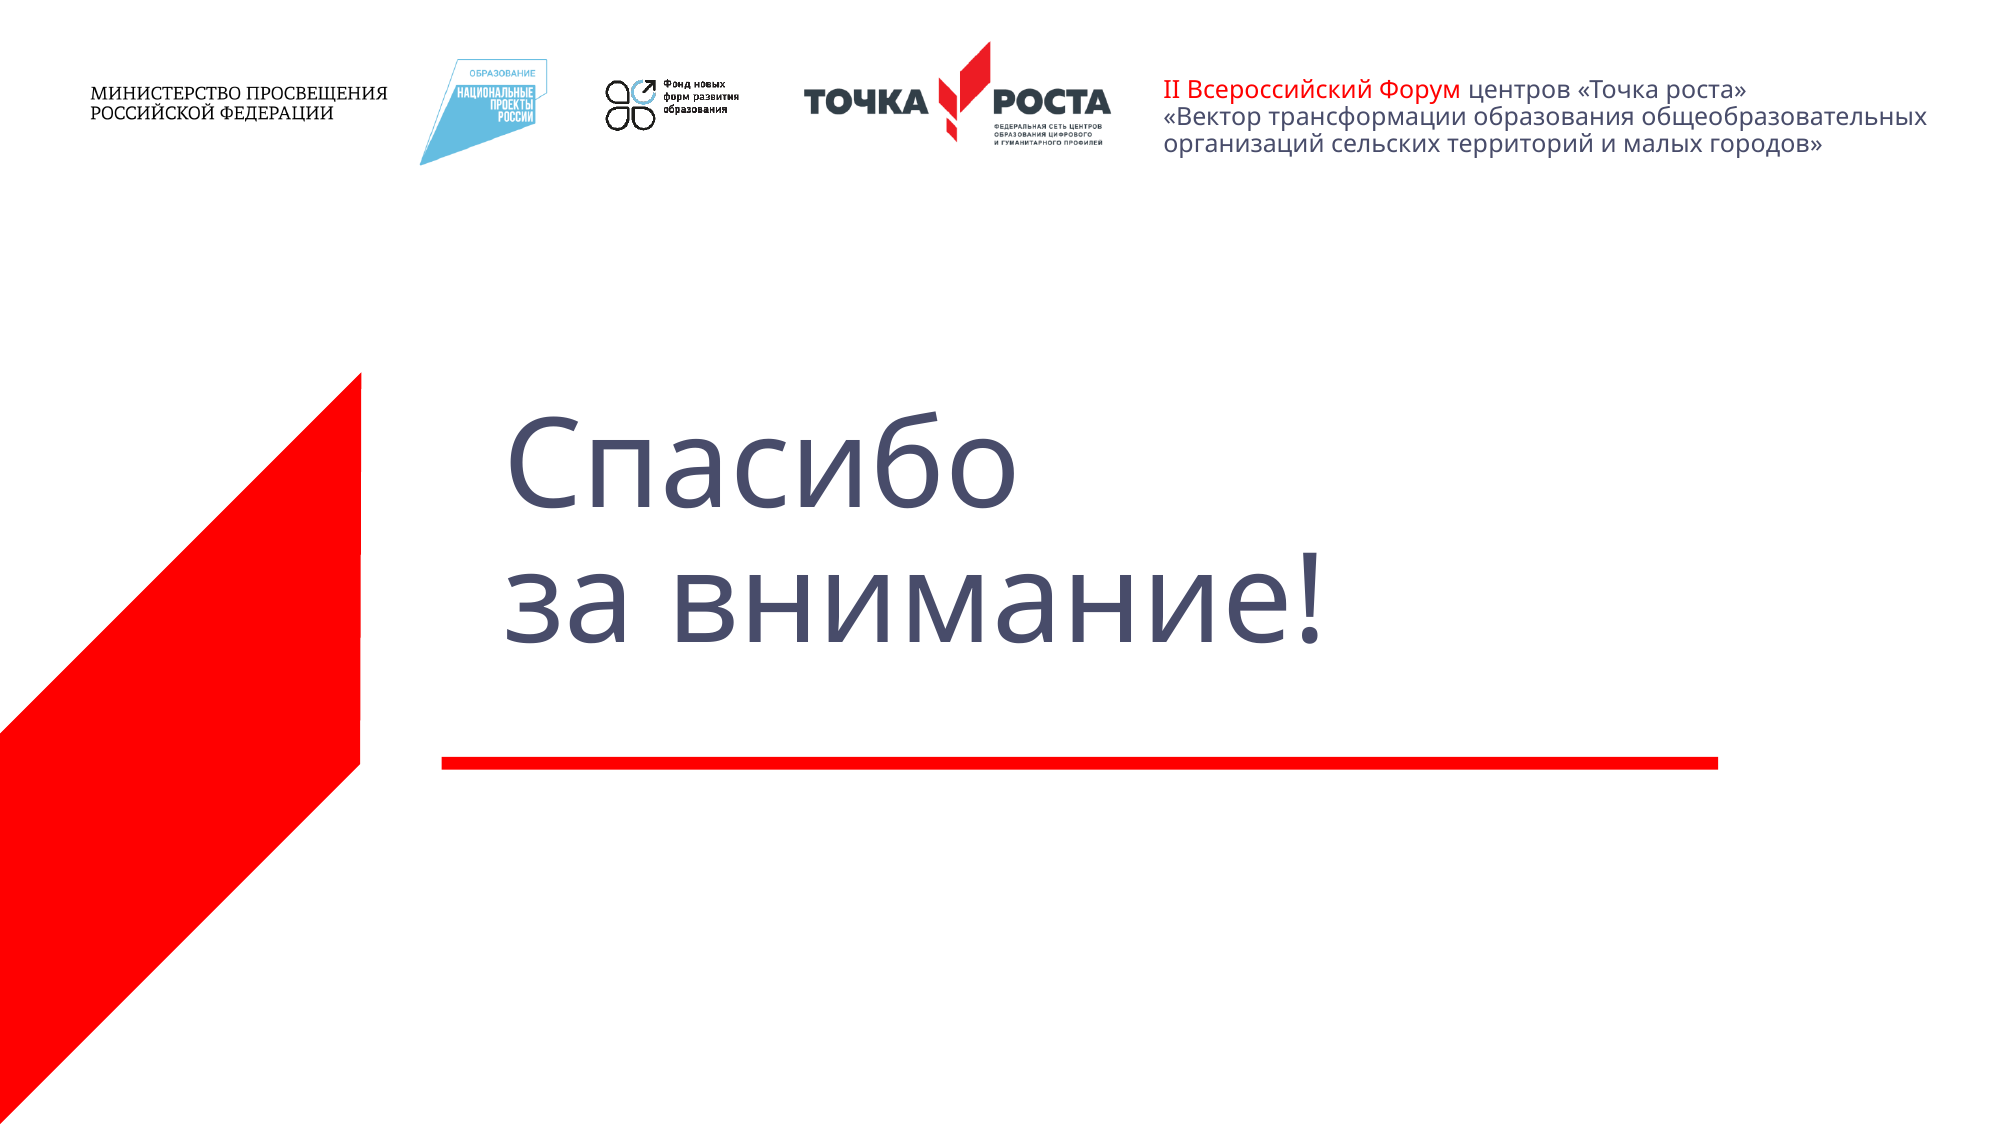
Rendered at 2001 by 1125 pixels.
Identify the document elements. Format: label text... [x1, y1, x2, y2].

text_box [439, 755, 1720, 772]
picture [795, 33, 1120, 151]
text_box Спасибо за внимание! [496, 312, 1818, 757]
picture [603, 74, 741, 134]
picture [413, 56, 549, 169]
picture [83, 79, 392, 126]
text_box II Всероссийский Форум центров «Точка роста» «Вектор трансформации образования общеобразовательных организаций сельских территорий и малых городов» [1156, 73, 1951, 185]
